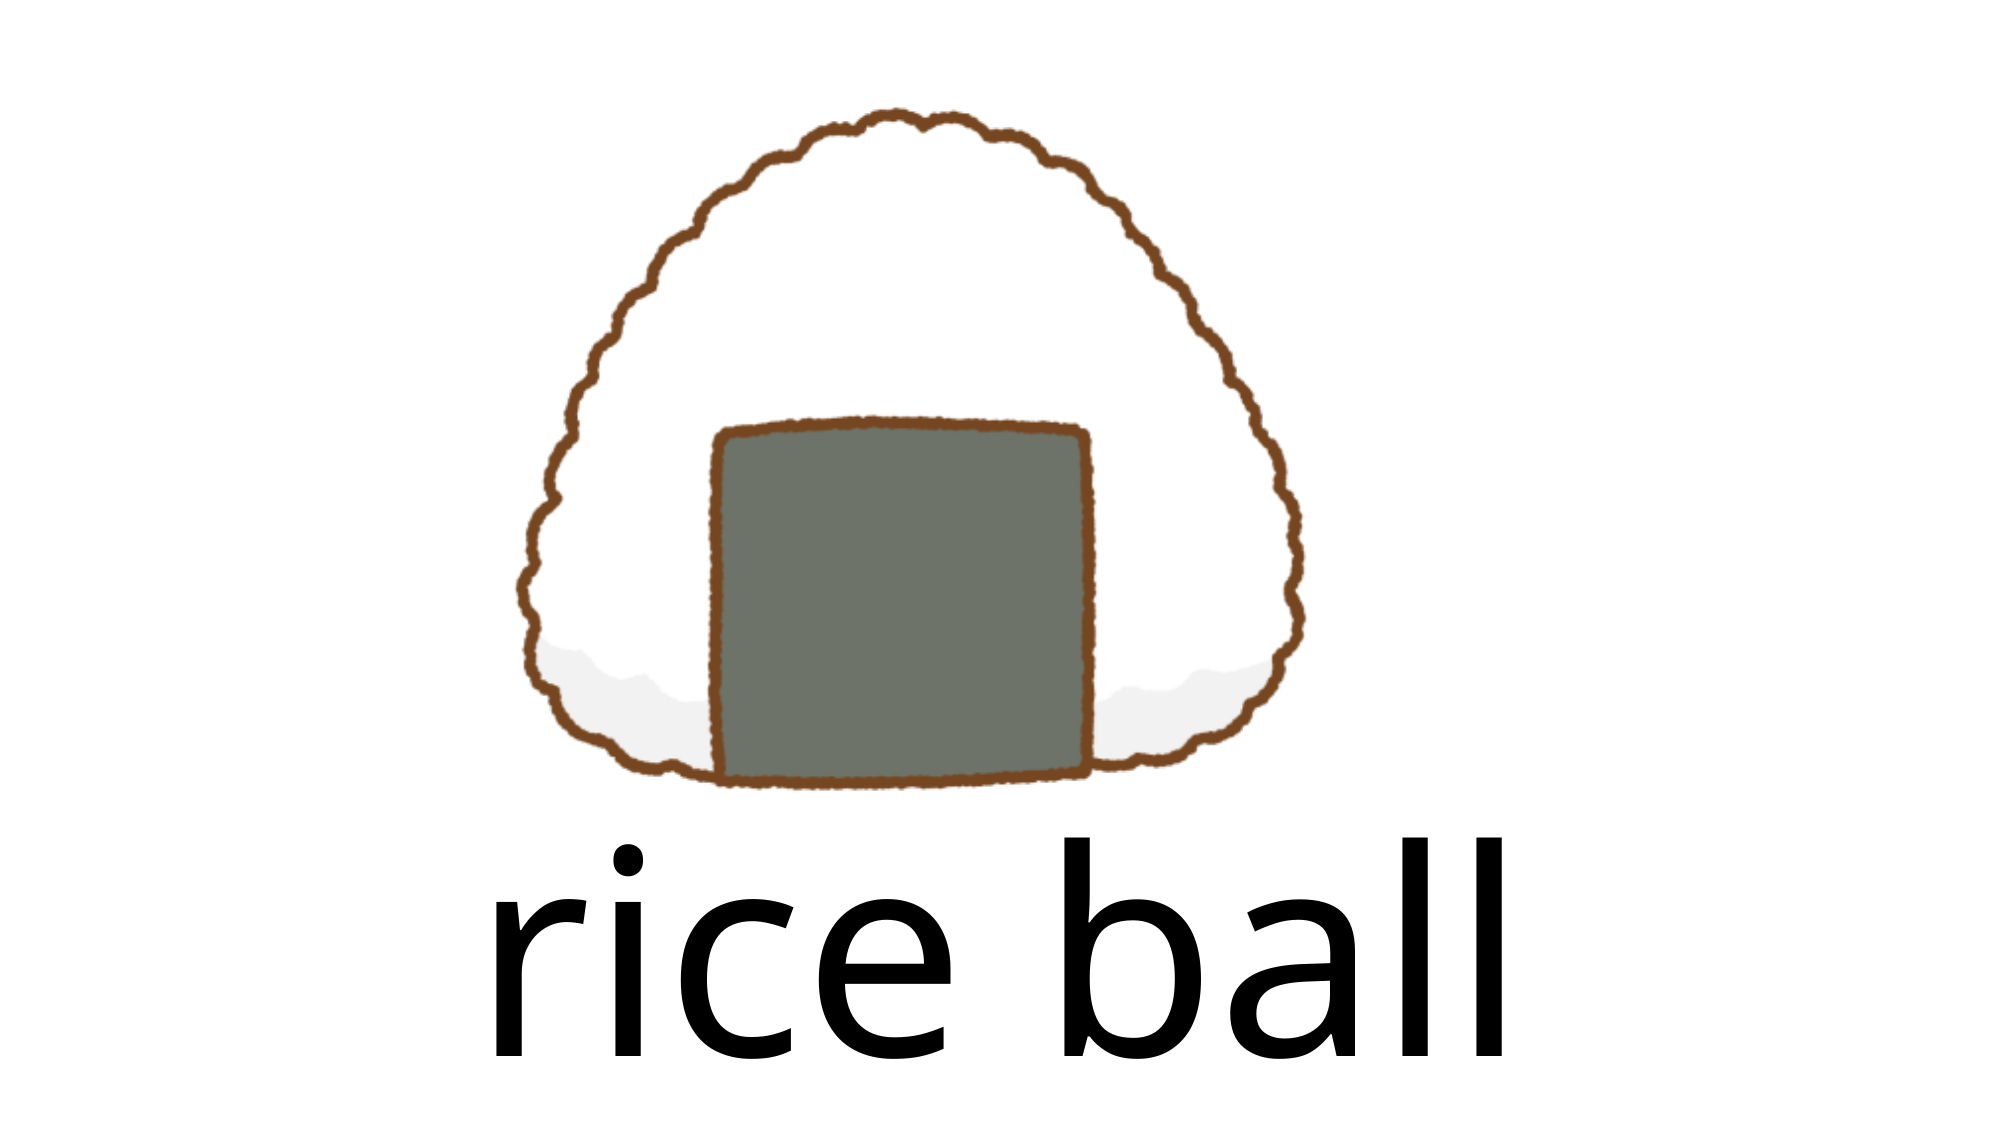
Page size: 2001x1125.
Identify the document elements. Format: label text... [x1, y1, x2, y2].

picture [396, 0, 1425, 963]
text_box rice ball [457, 761, 1543, 1122]
